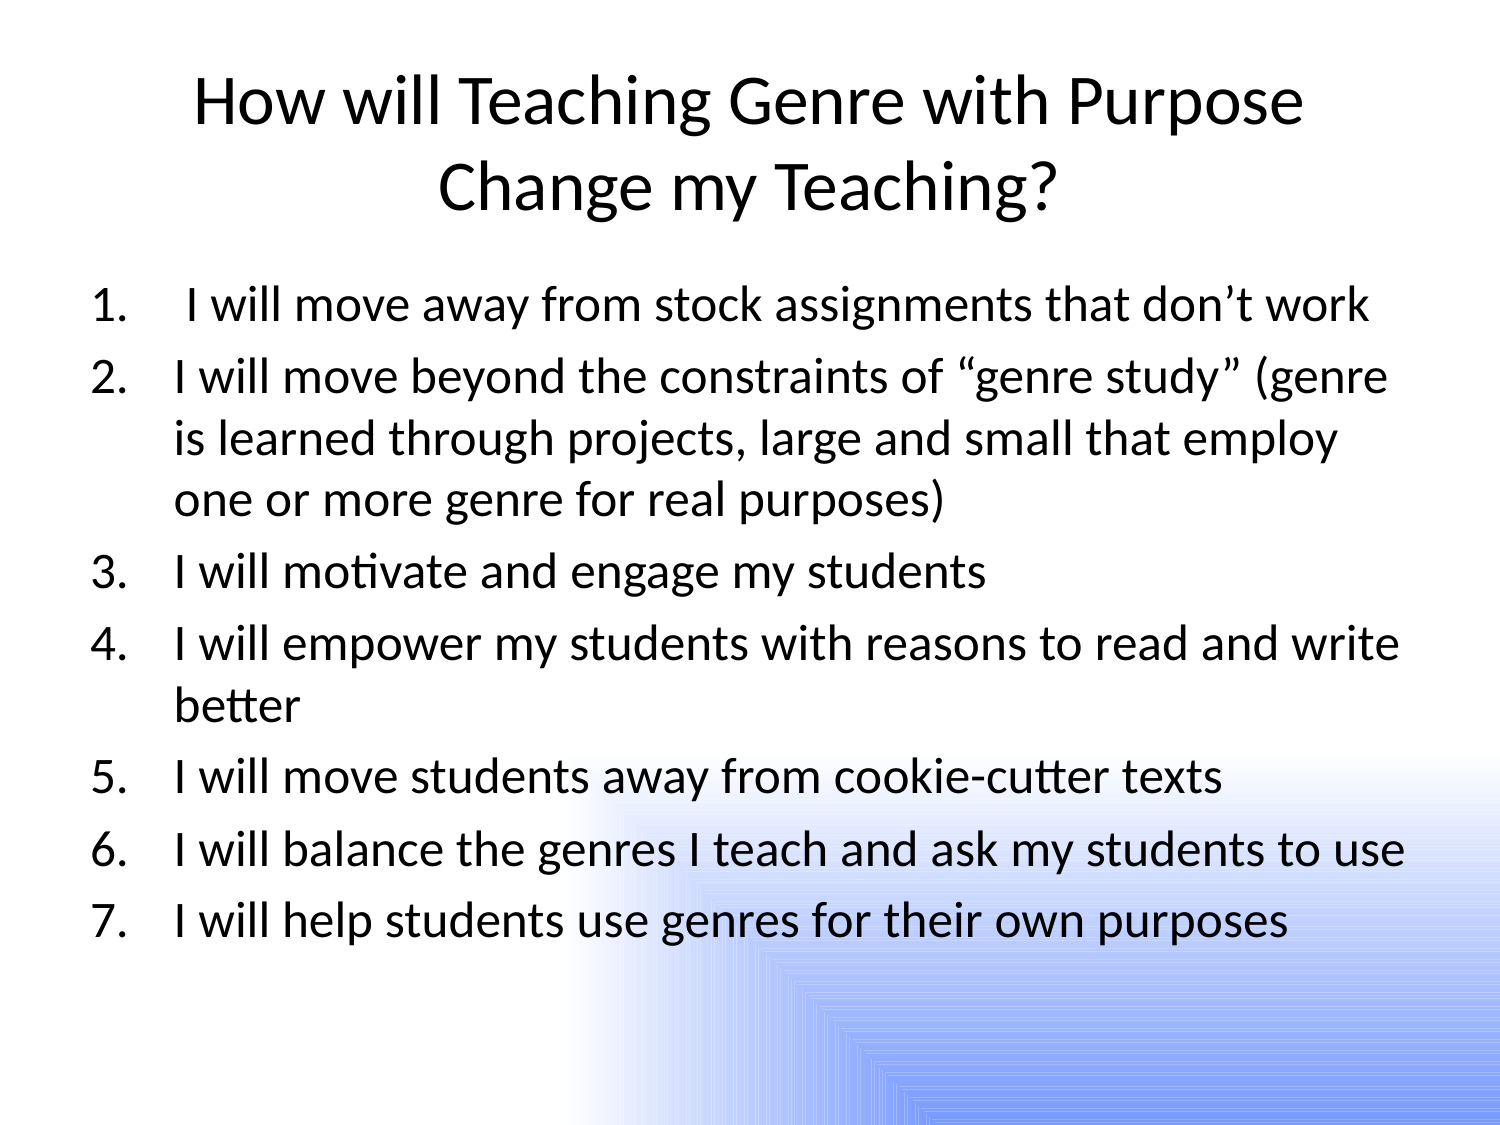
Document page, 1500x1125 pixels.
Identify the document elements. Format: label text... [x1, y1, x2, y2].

title How will Teaching Genre with Purpose Change my Teaching? [75, 45, 1425, 233]
list I will move away from stock assignments that don’t work I will move beyond the constraints of “genre study” (genre is learned through projects, large and small that employ one or more genre for real purposes) I will motivate and engage my students I will empower my students with reasons to read and write better I will move students away from cookie-cutter texts I will balance the genres I teach and ask my students to use I will help students use genres for their own purposes [75, 262, 1425, 1005]
